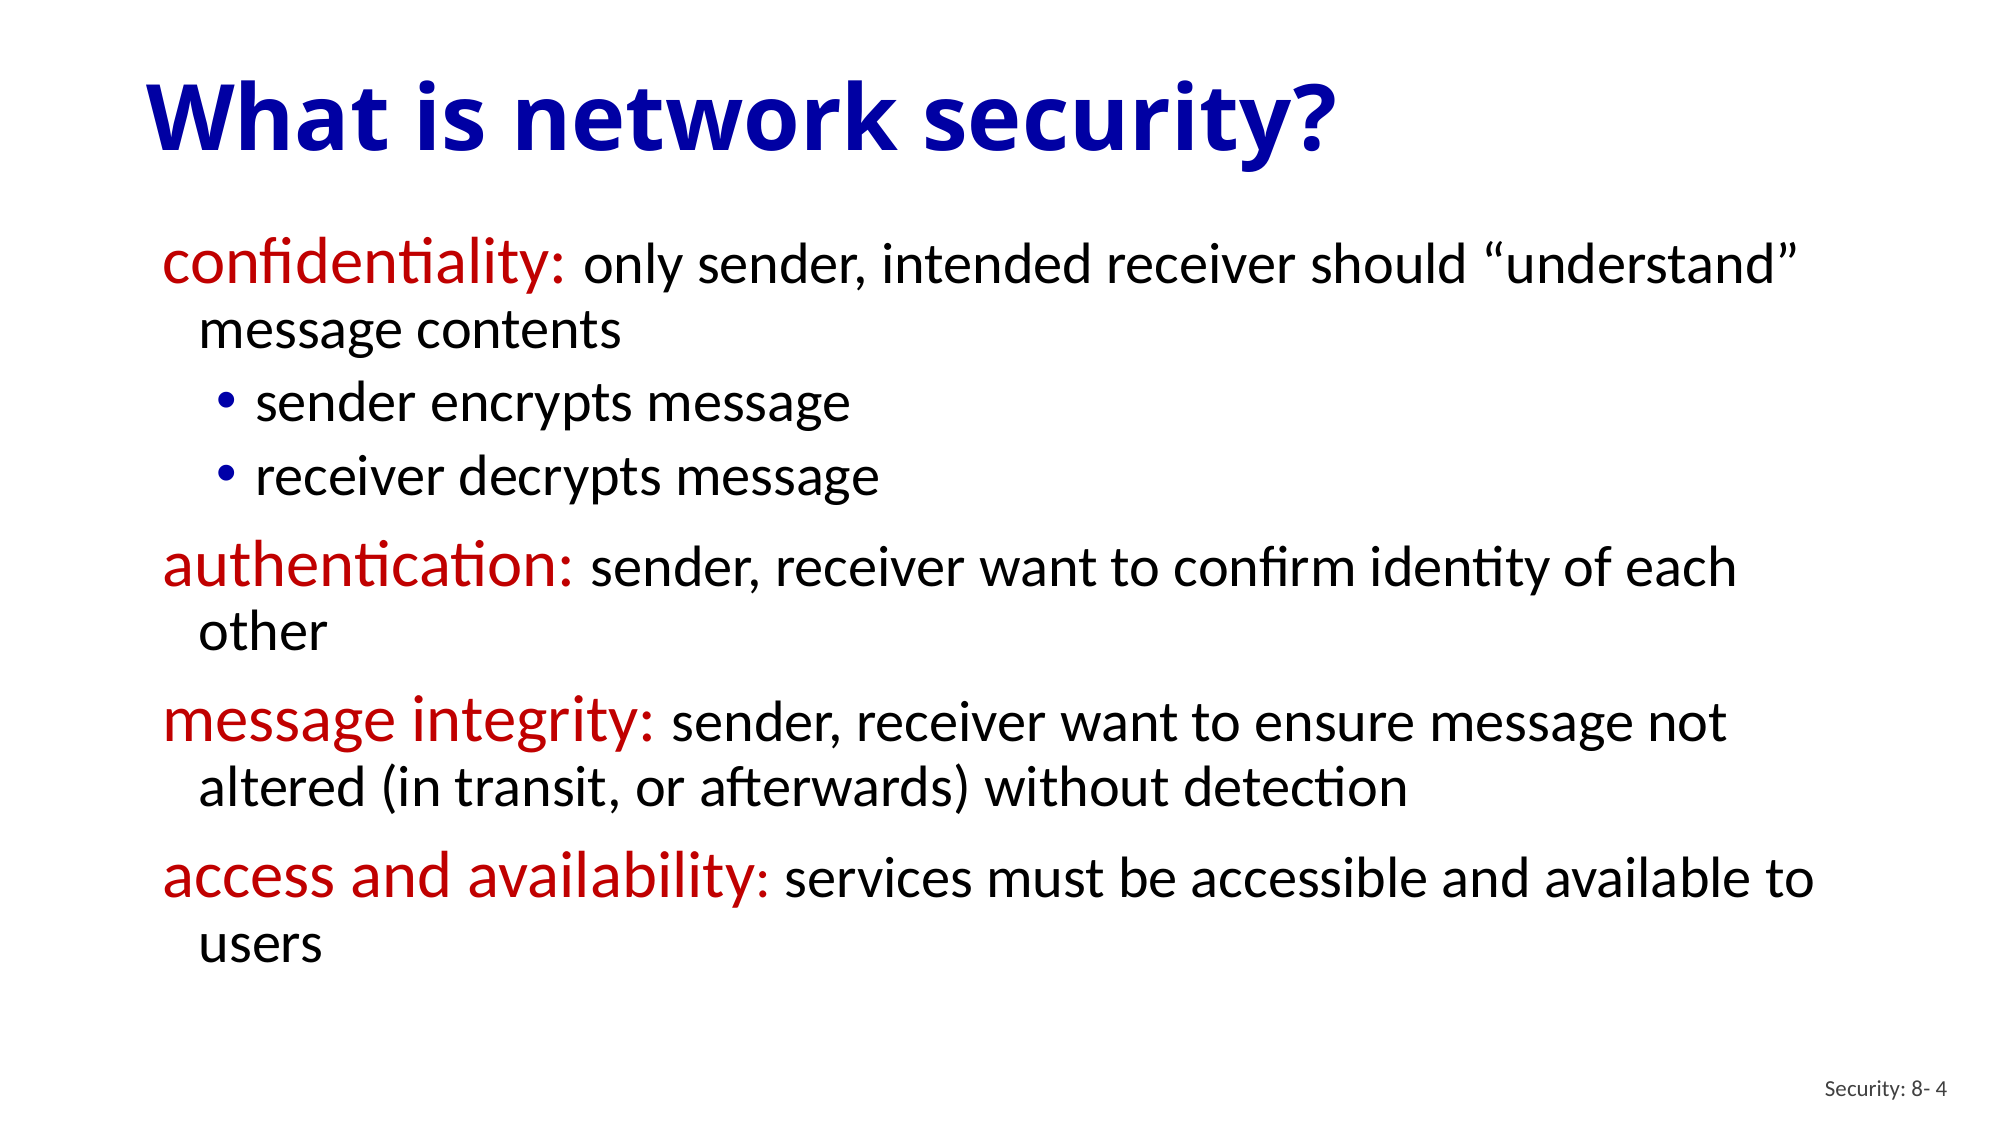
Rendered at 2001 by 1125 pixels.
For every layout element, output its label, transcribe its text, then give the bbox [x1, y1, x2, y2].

title What is network security? [131, 47, 1856, 195]
text_box confidentiality: only sender, intended receiver should “understand” message contents sender encrypts message receiver decrypts message authentication: sender, receiver want to confirm identity of each other message integrity: sender, receiver want to ensure message not altered (in transit, or afterwards) without detection access and availability: services must be accessible and available to users [125, 218, 1859, 1035]
slide_number Security: 8- 4 [1512, 1056, 1963, 1117]
